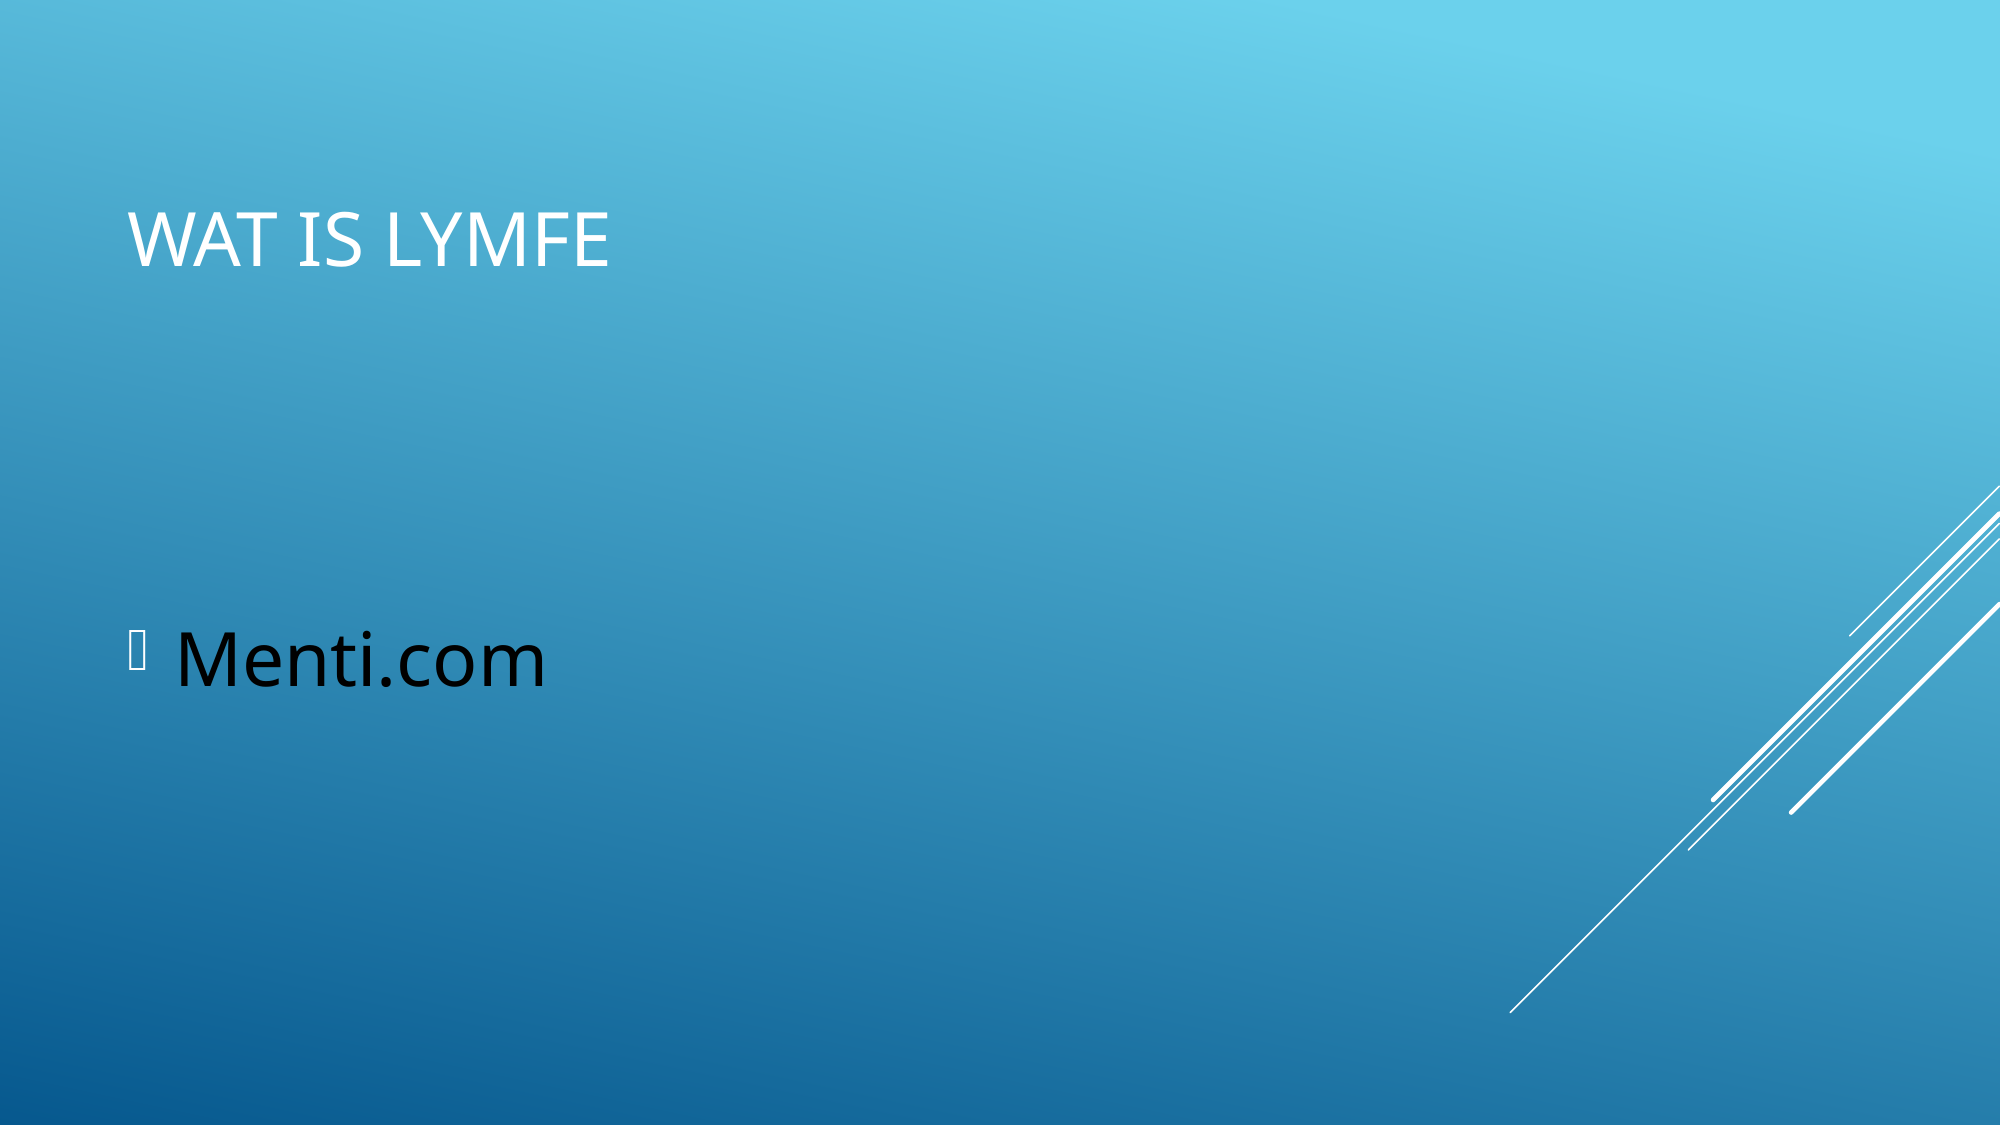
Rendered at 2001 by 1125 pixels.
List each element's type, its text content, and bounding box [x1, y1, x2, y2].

title Wat is lymfe [112, 112, 1513, 359]
list Menti.com [112, 359, 1513, 953]
